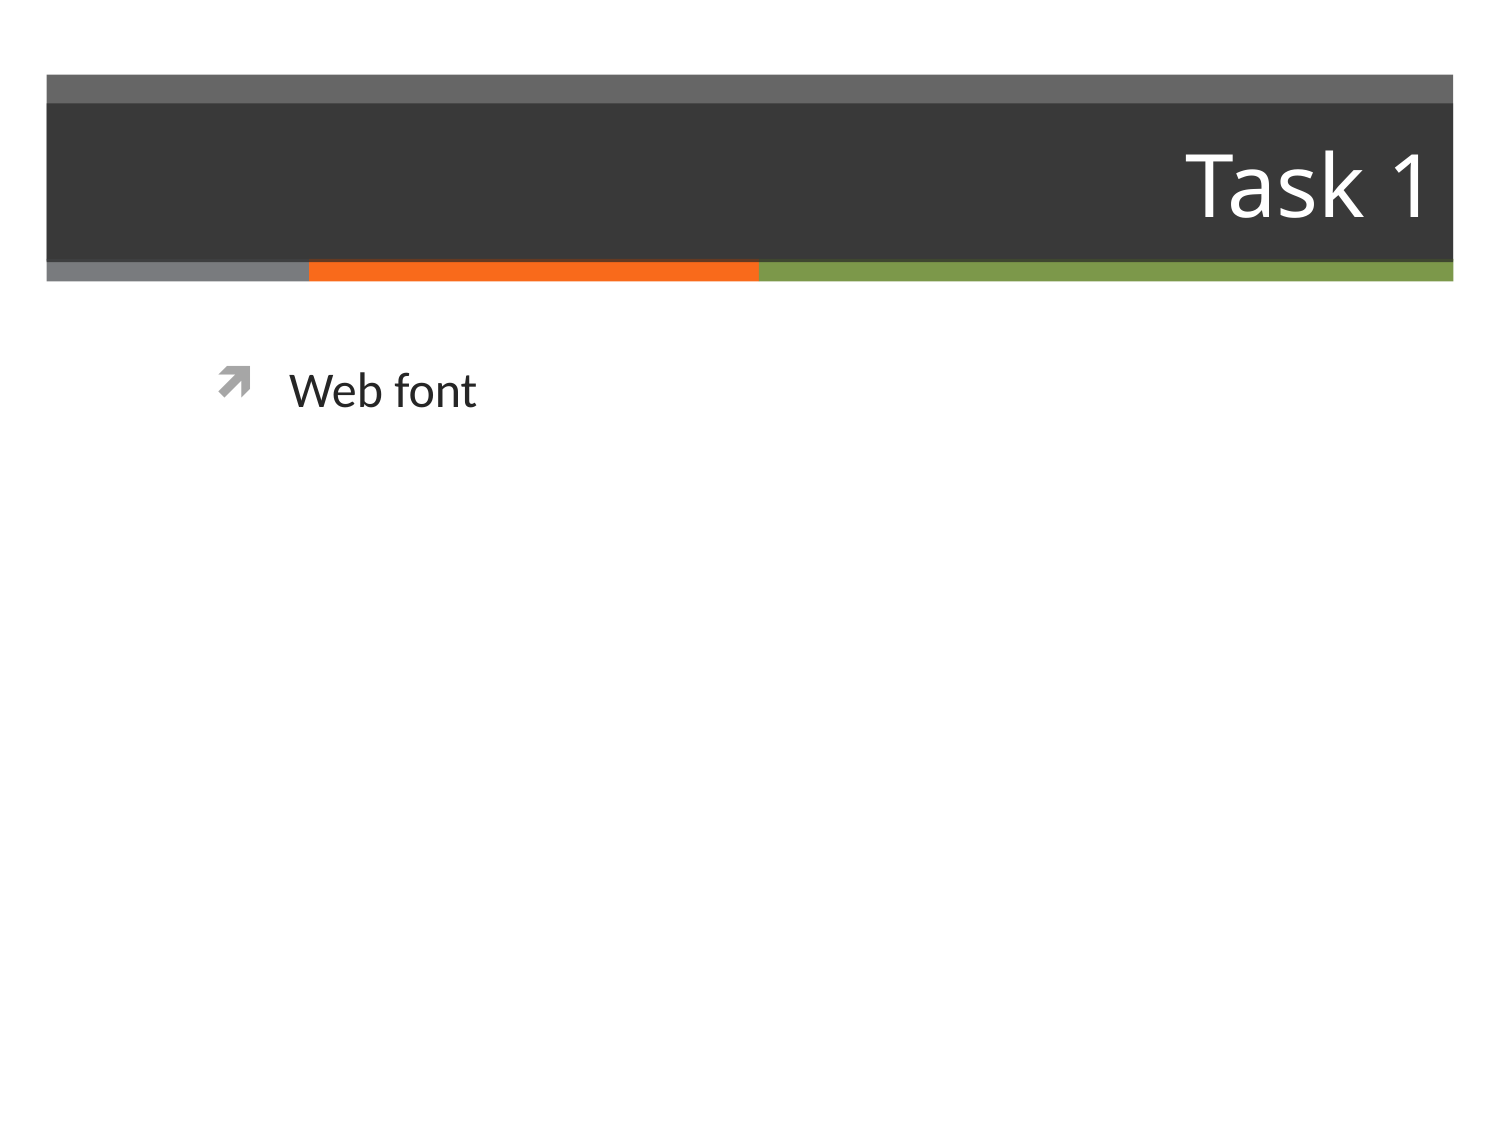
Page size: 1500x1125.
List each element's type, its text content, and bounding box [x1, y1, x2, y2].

list Web font [199, 350, 953, 1005]
title Task 1 [46, 103, 1454, 263]
